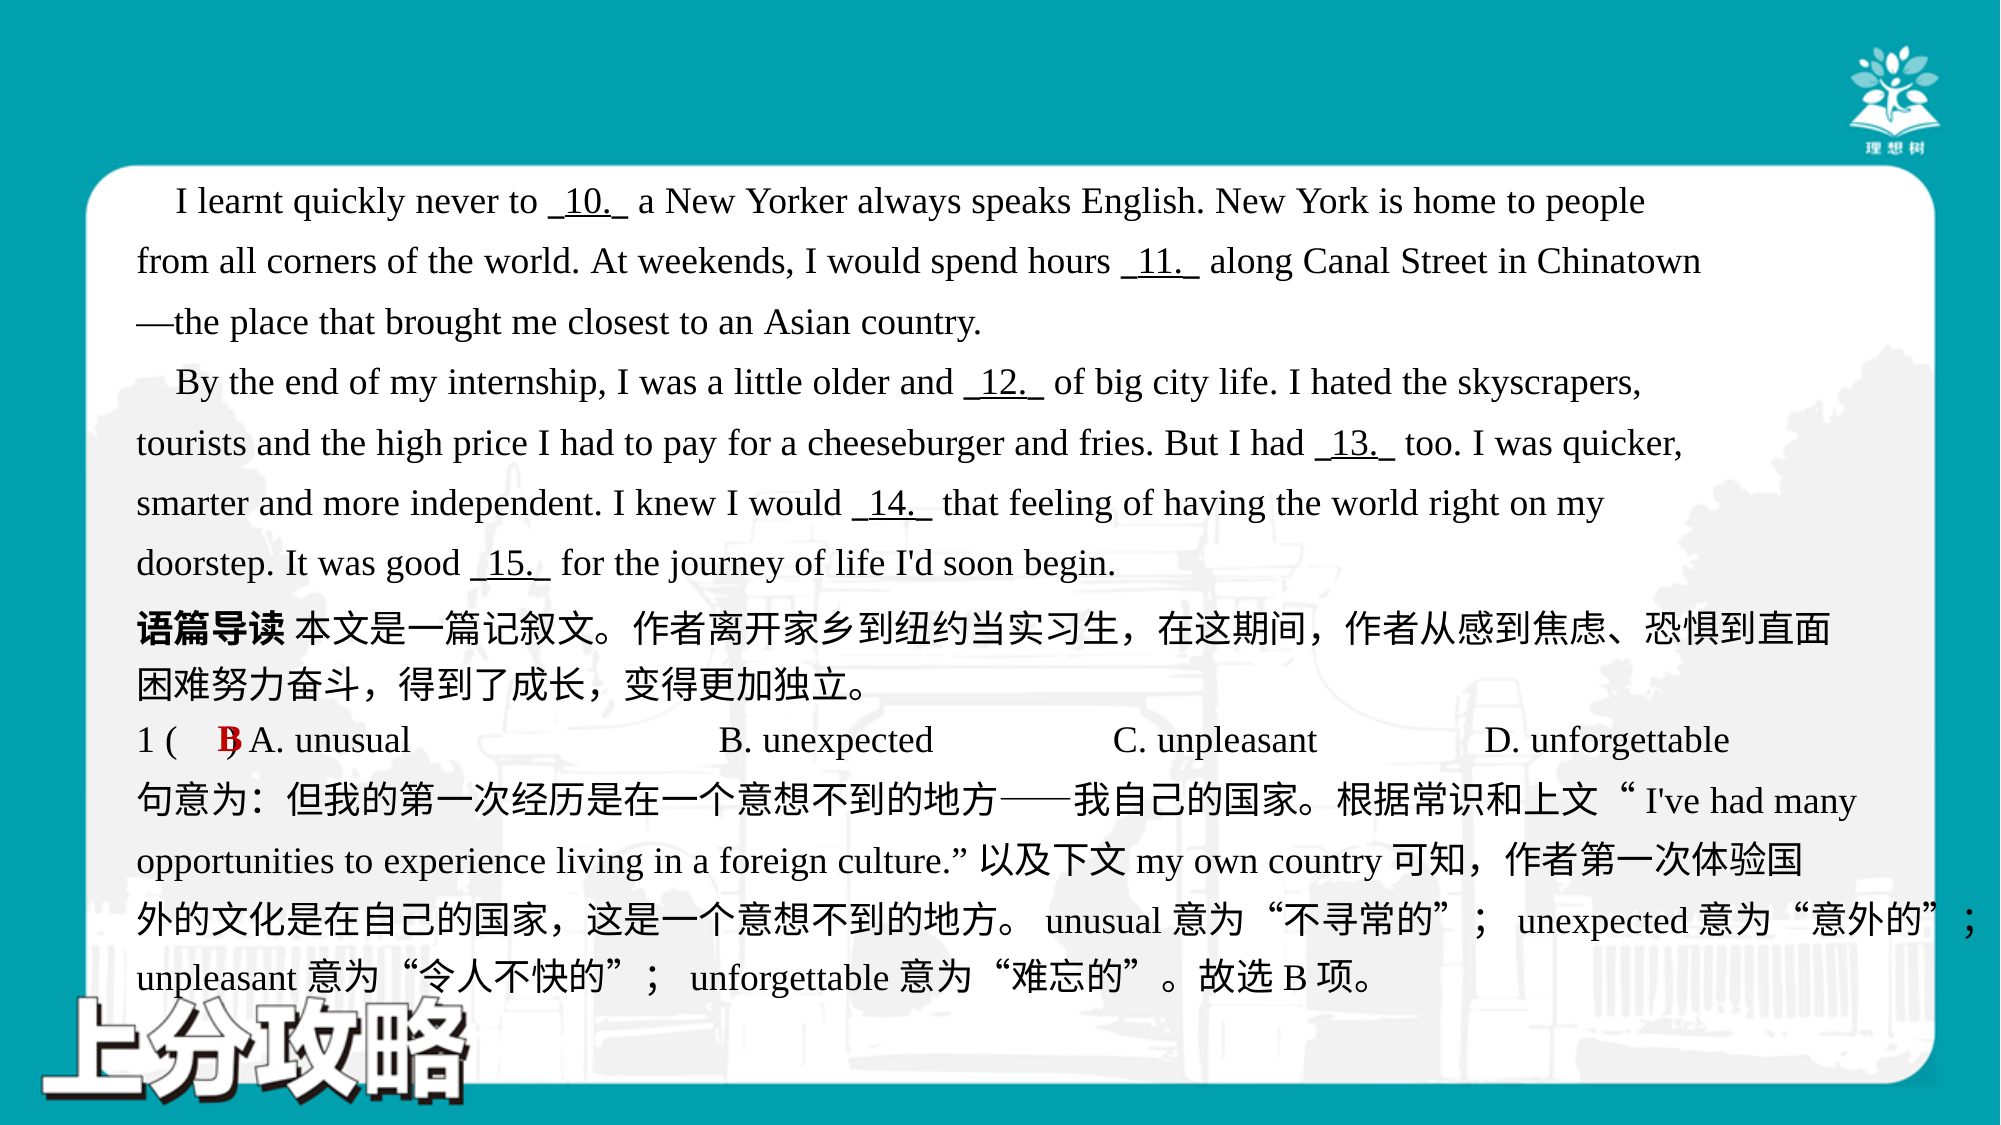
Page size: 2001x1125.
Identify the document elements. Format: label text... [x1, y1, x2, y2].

text_box 1 ( ) A. unusual B. unexpected C. unpleasant D. unforgettable [136, 701, 204, 755]
picture [0, 0, 2000, 1125]
text_box B [204, 700, 257, 755]
text_box 1 ( ) A. unusual B. unexpected C. unpleasant D. unforgettable [257, 701, 1865, 755]
text_box 语篇导读 本文是一篇记叙文。作者离开家乡到纽约当实习生，在这期间，作者从感到焦虑、恐惧到直面 困难努力奋斗，得到了成长，变得更加独立。 [136, 589, 1865, 701]
text_box I learnt quickly never to _10._ a New Yorker always speaks English. New York is home to people from all corners of the world. At weekends, I would spend hours _11._ along Canal Street in Chinatown —the place that brought me closest to an Asian country. By the end of my internship, I was a little older and _12._ of big city life. I hated the skyscrapers, tourists and the high price I had to pay for a cheeseburger and fries. But I had _13._ too. I was quicker, smarter and more independent. I knew I would _14._ that feeling of having the world right on my doorstep. It was good _15._ for the journey of life I'd soon begin.#6 [136, 160, 1865, 575]
text_box 句意为：但我的第一次经历是在一个意想不到的地方——我自己的国家。根据常识和上文“I've had many opportunities to experience living in a foreign culture.”以及下文my own country可知，作者第一次体验国 外的文化是在自己的国家，这是一个意想不到的地方。unusual意为“不寻常的”；unexpected意为“意外的”； unpleasant意为“令人不快的”；unforgettable意为“难忘的”。故选B项。 [136, 760, 1865, 994]
